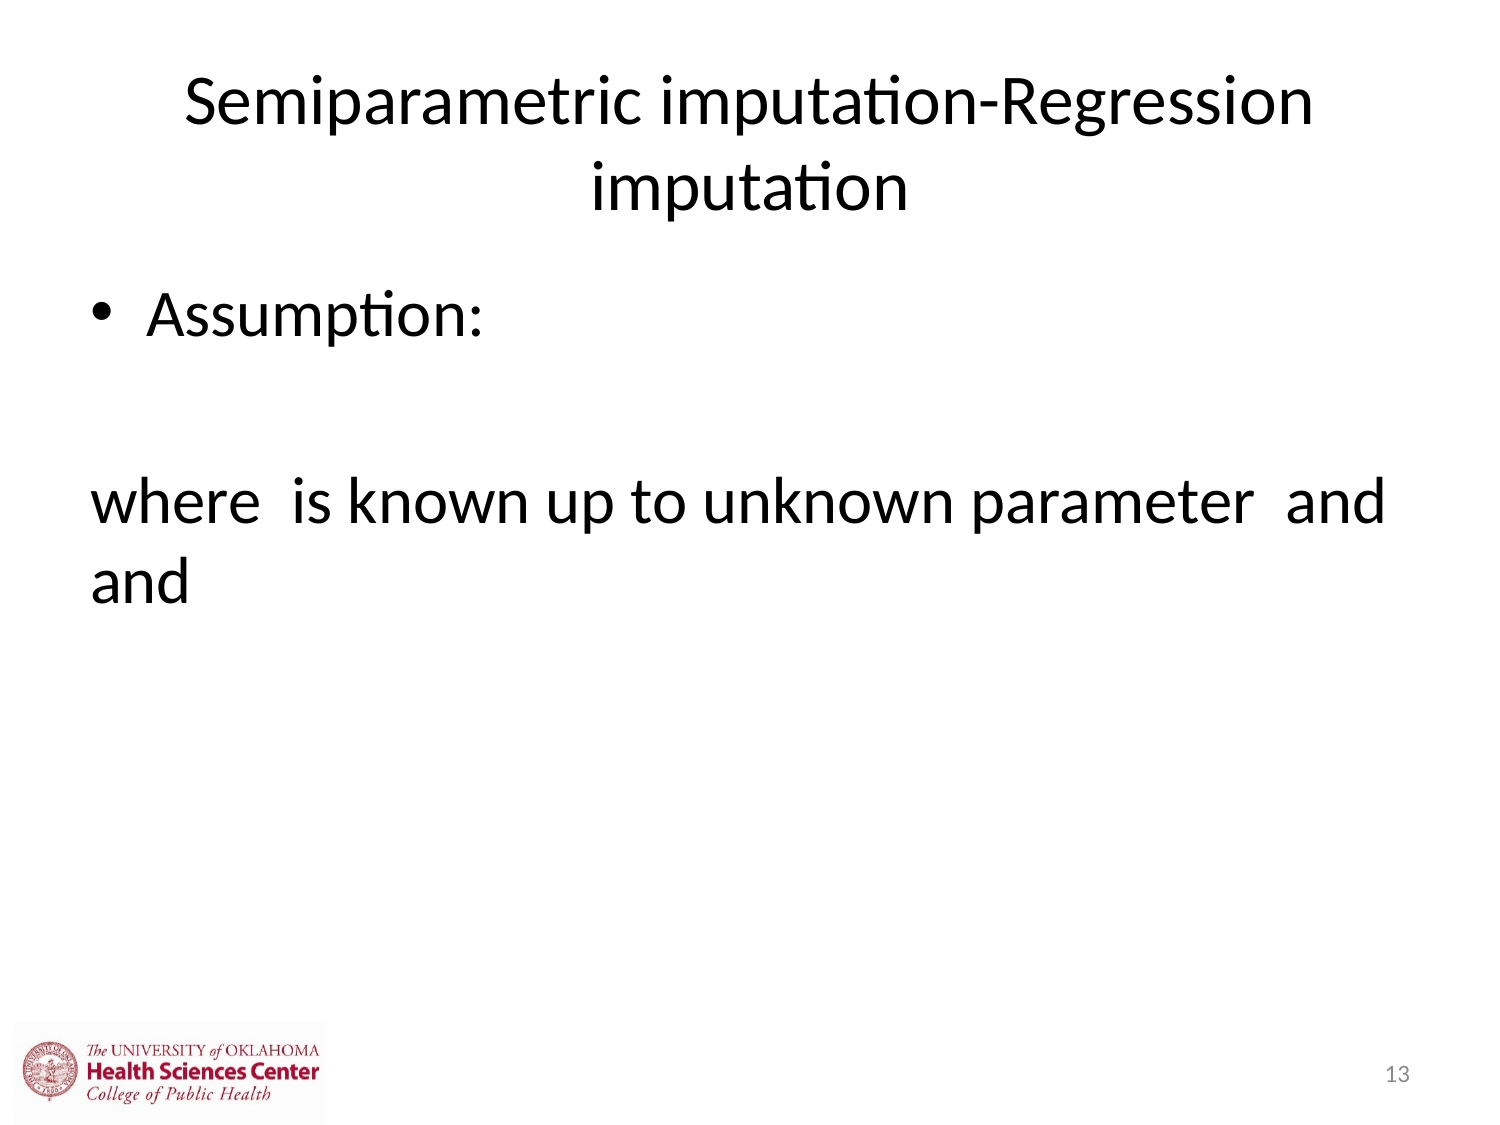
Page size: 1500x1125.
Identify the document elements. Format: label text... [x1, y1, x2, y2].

picture [15, 1022, 325, 1125]
title Semiparametric imputation-Regression imputation [75, 45, 1425, 233]
slide_number 13 [1074, 1042, 1425, 1103]
